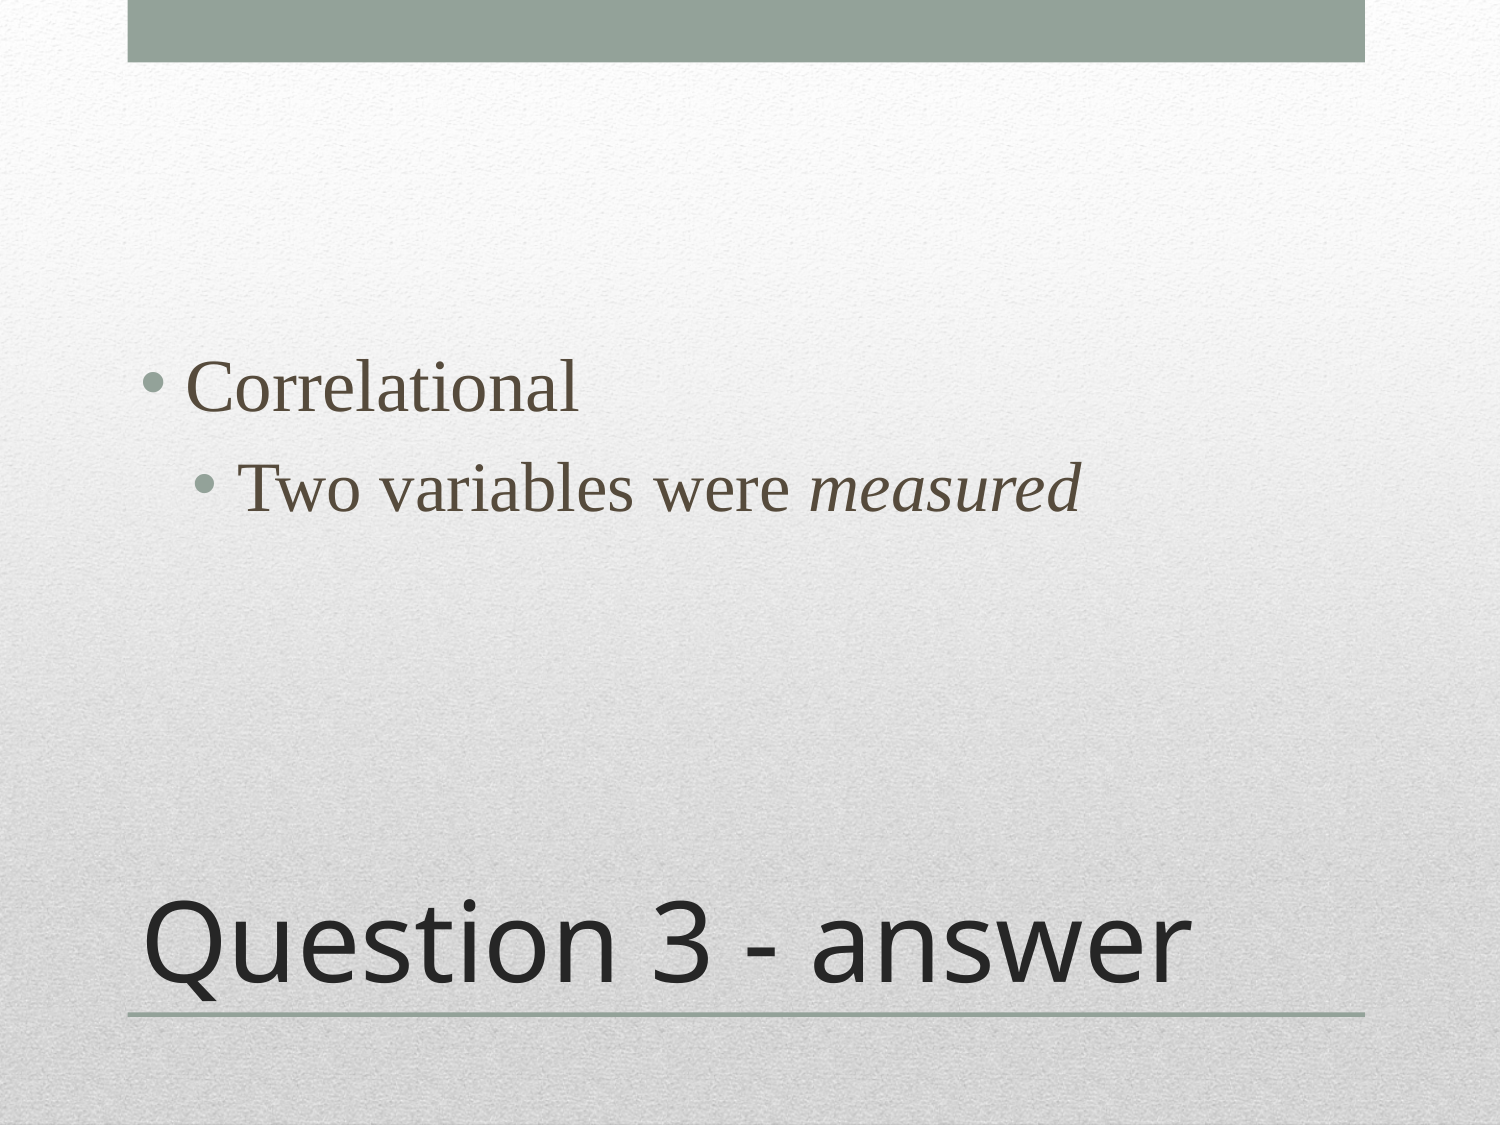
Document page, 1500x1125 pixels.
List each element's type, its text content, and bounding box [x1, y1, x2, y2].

list Correlational Two variables were measured [125, 112, 1363, 750]
title Question 3 - answer [125, 750, 1238, 1013]
